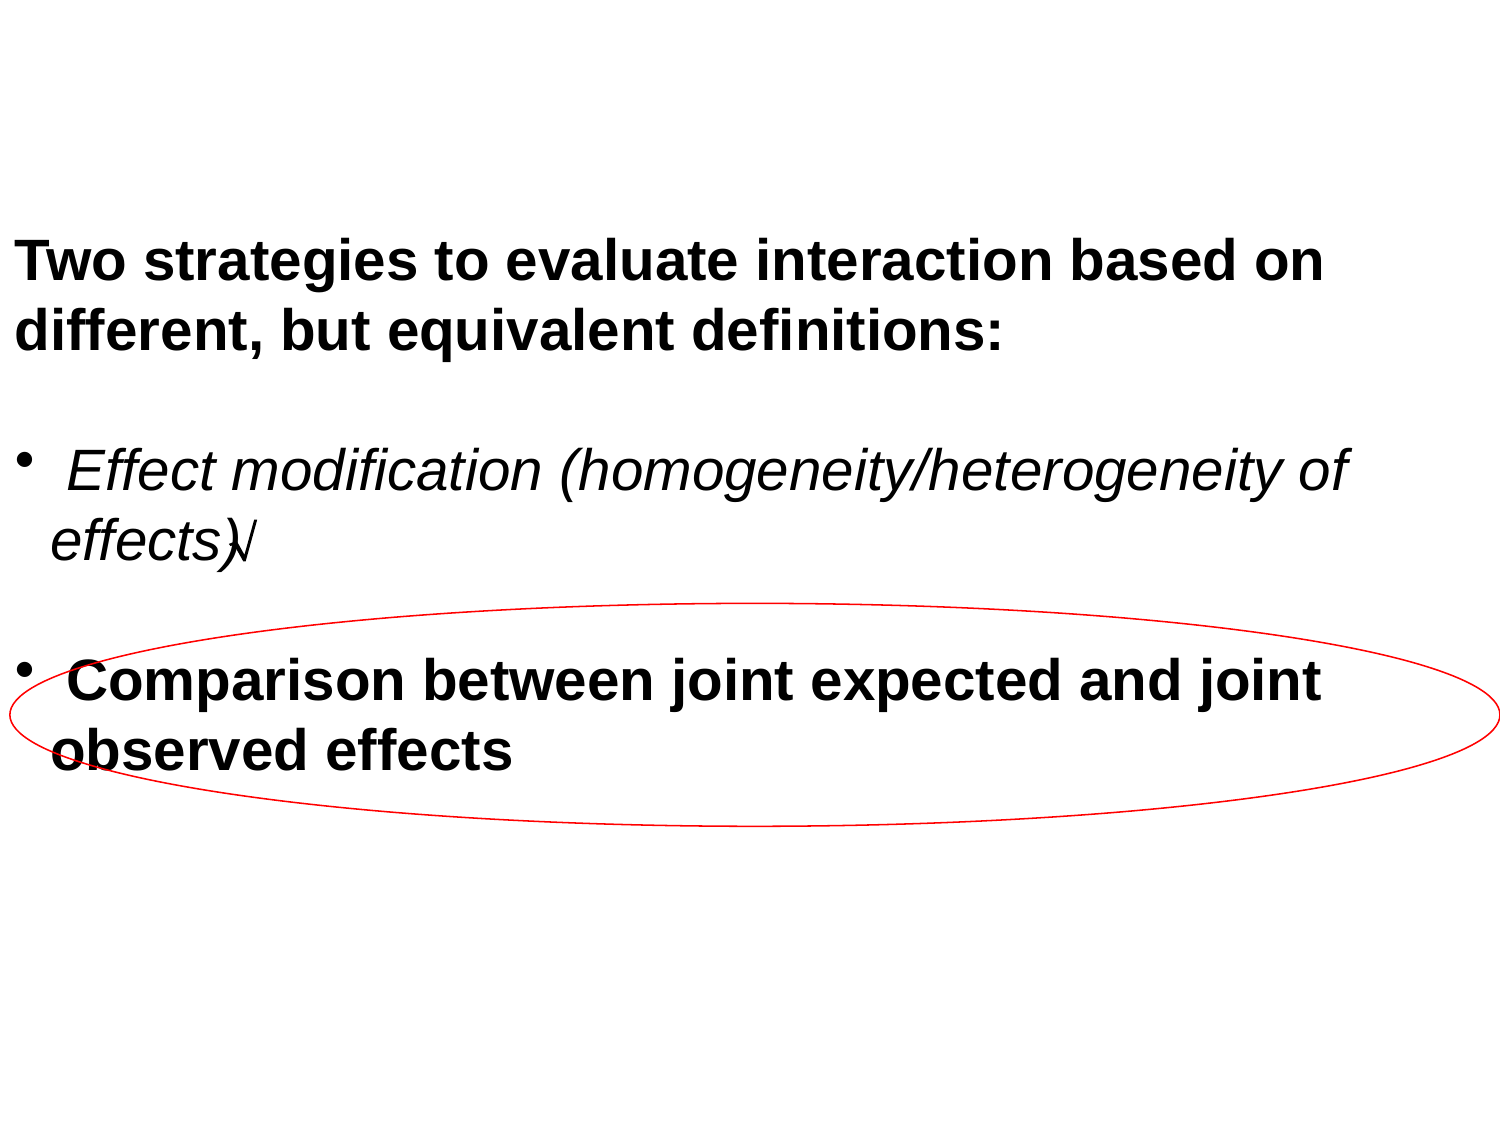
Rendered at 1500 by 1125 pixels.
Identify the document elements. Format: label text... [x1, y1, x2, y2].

text_box [9, 603, 1500, 827]
text_box Two strategies to evaluate interaction based on different, but equivalent definitions: Effect modification (homogeneity/heterogeneity of effects) Comparison between joint expected and joint observed effects [0, 214, 1500, 930]
text_box  [213, 503, 271, 579]
